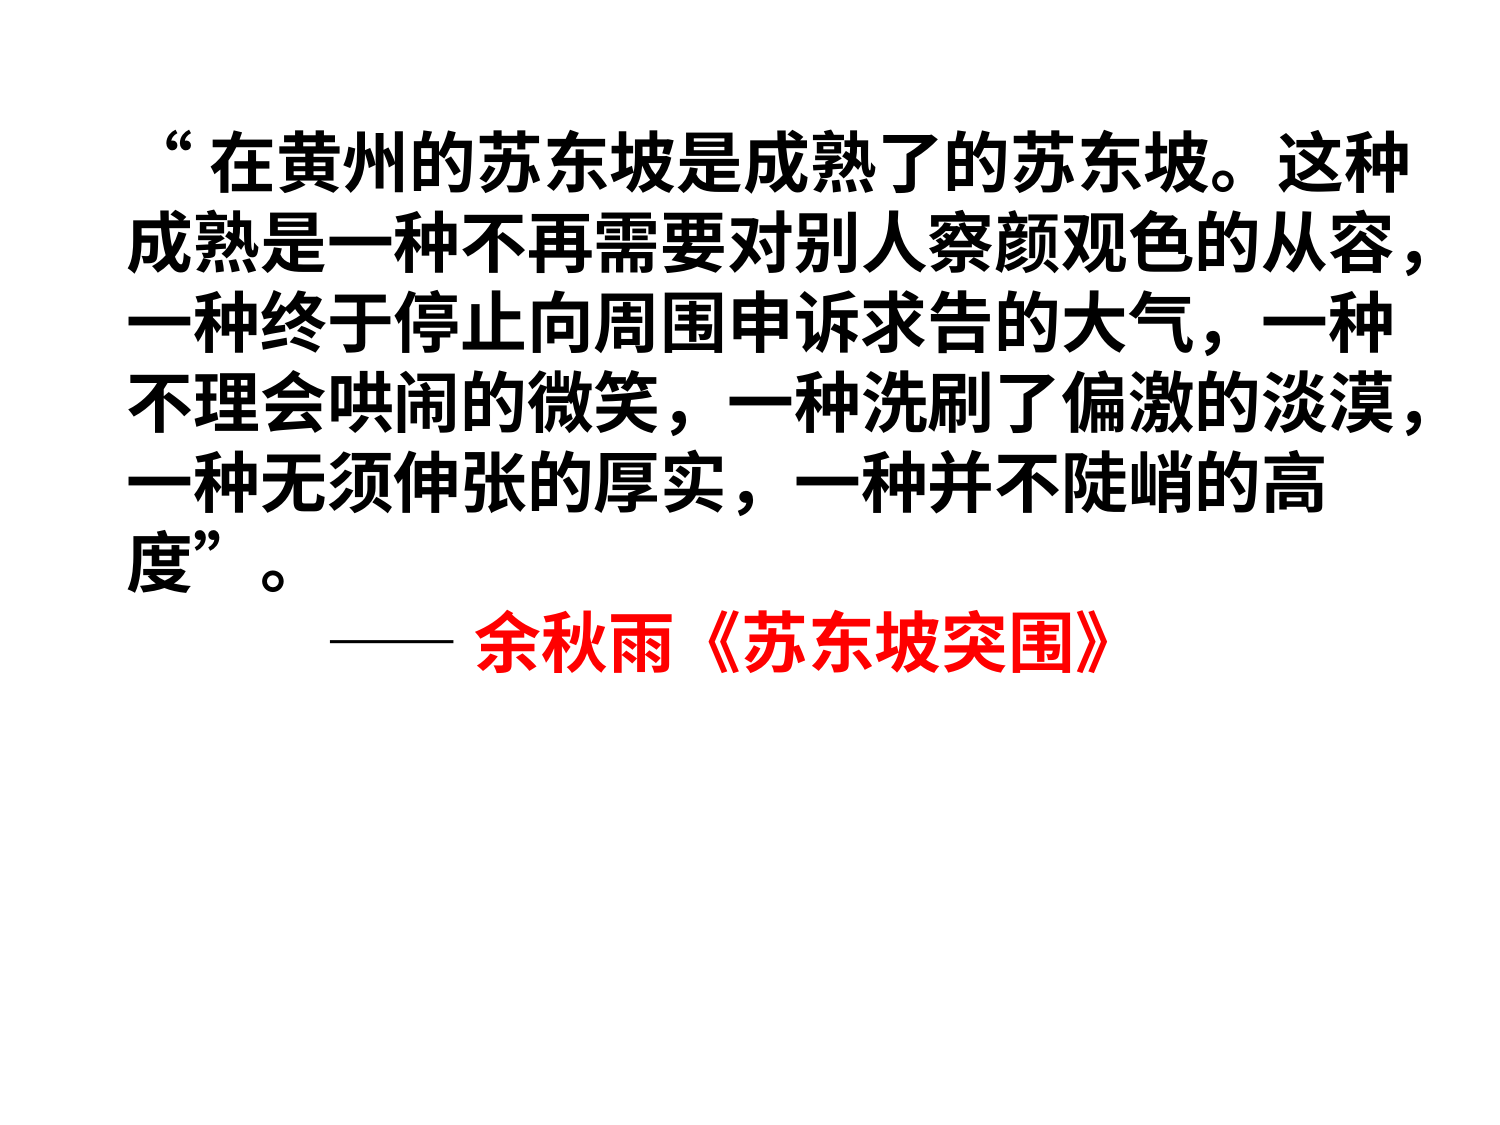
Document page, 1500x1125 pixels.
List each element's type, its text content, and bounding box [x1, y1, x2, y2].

text_box “在黄州的苏东坡是成熟了的苏东坡。这种成熟是一种不再需要对别人察颜观色的从容，一种终于停止向周围申诉求告的大气，一种不理会哄闹的微笑，一种洗刷了偏激的淡漠，一种无须伸张的厚实，一种并不陡峭的高度”。 ——余秋雨《苏东坡突围》 [112, 113, 1447, 688]
